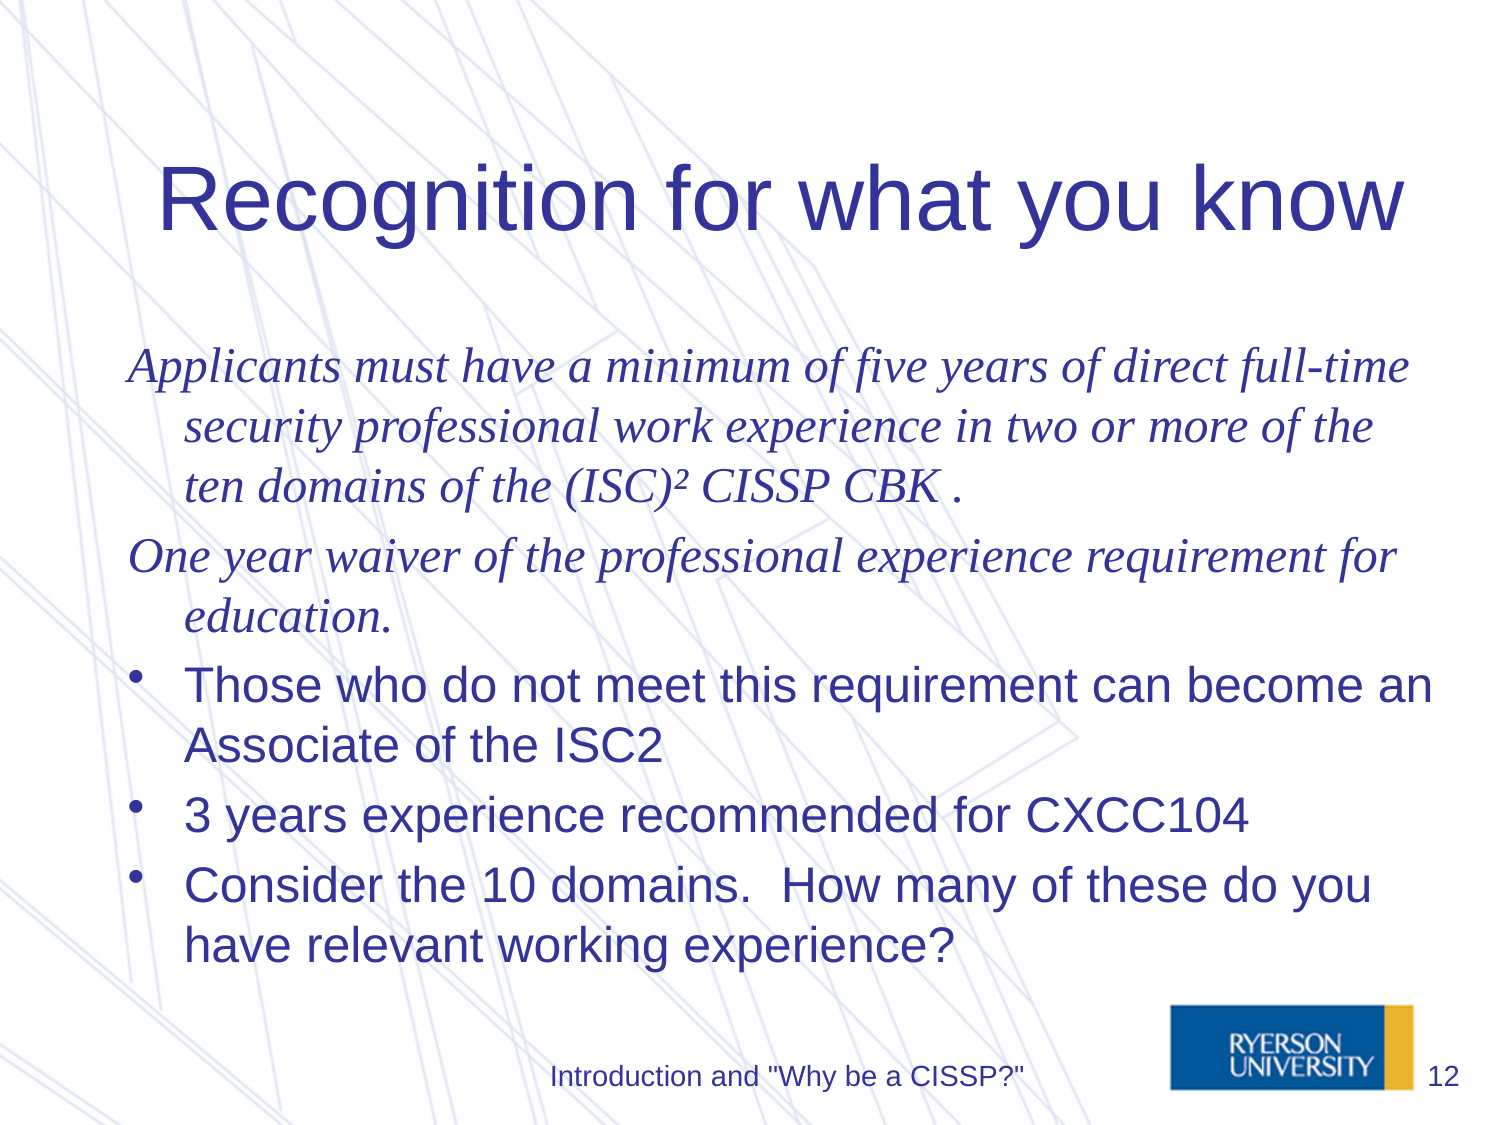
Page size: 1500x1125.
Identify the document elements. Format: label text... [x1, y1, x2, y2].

slide_number 12 [1399, 1049, 1476, 1113]
list Applicants must have a minimum of five years of direct full-time security professional work experience in two or more of the ten domains of the (ISC)² CISSP CBK . One year waiver of the professional experience requirement for education. Those who do not meet this requirement can become an Associate of the ISC2 3 years experience recommended for CXCC104 Consider the 10 domains. How many of these do you have relevant working experience? [112, 324, 1451, 1001]
footer Introduction and "Why be a CISSP?" [449, 1049, 1126, 1113]
title Recognition for what you know [112, 99, 1451, 288]
picture [0, 0, 1500, 1125]
